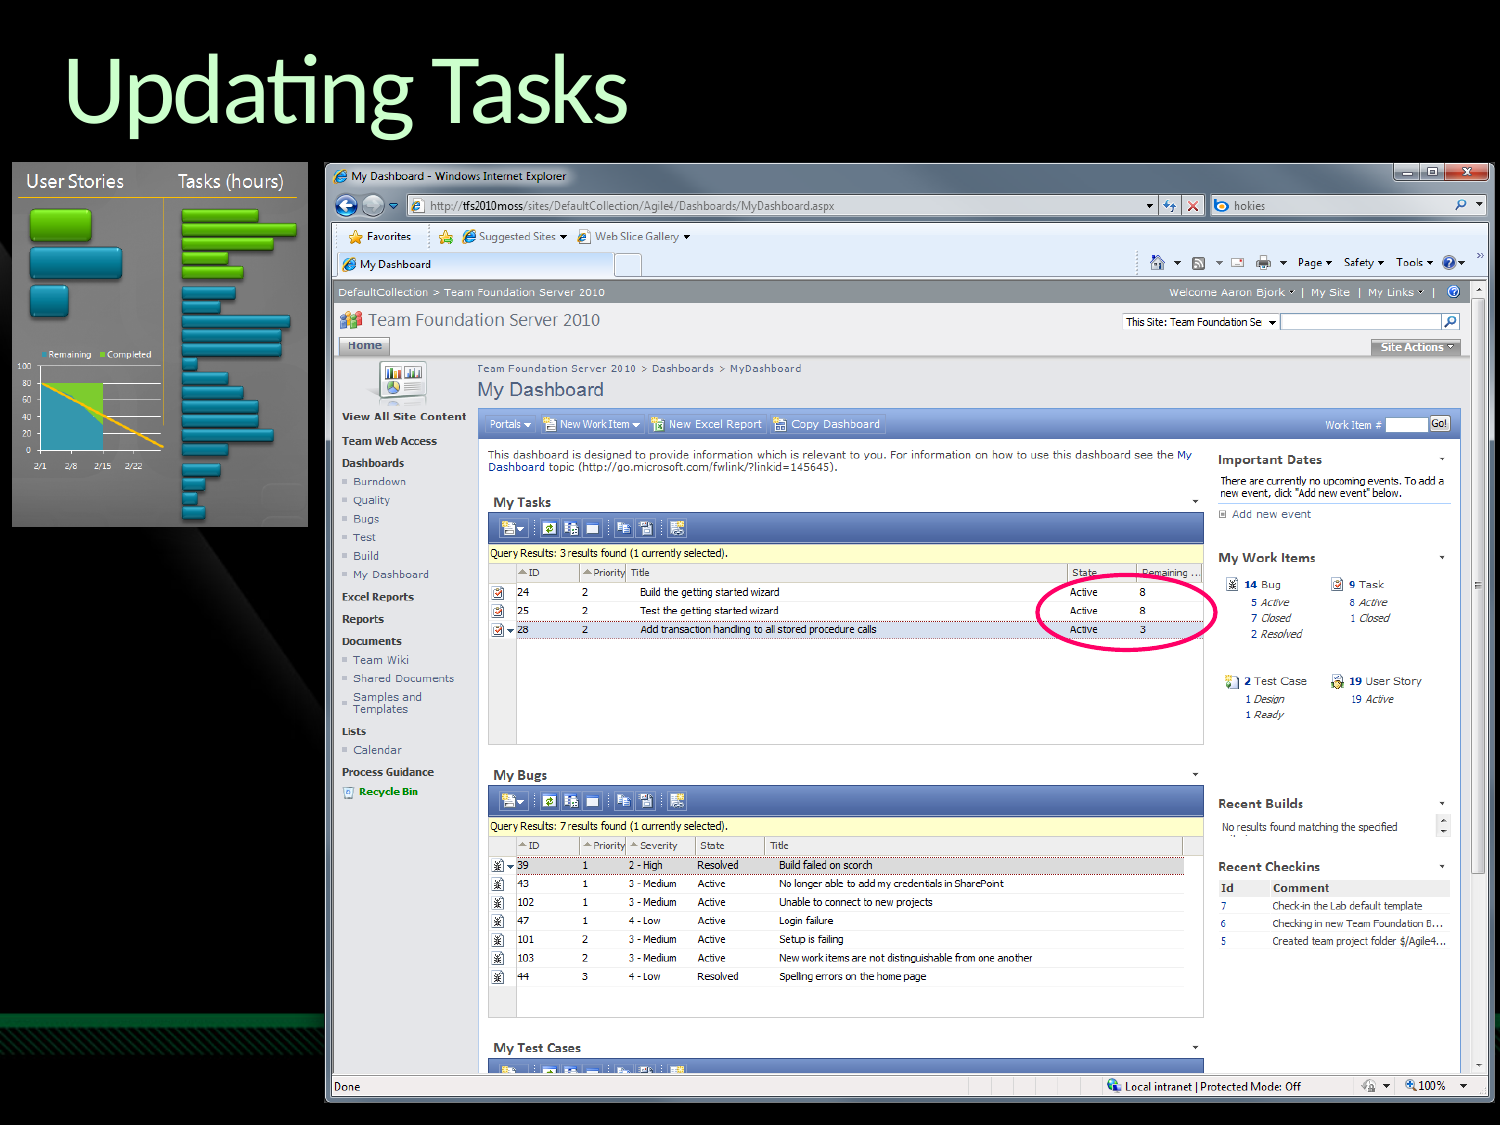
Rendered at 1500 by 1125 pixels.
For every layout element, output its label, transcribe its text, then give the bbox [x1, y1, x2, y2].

title Updating Tasks [62, 37, 1438, 147]
picture [0, 0, 1500, 1125]
